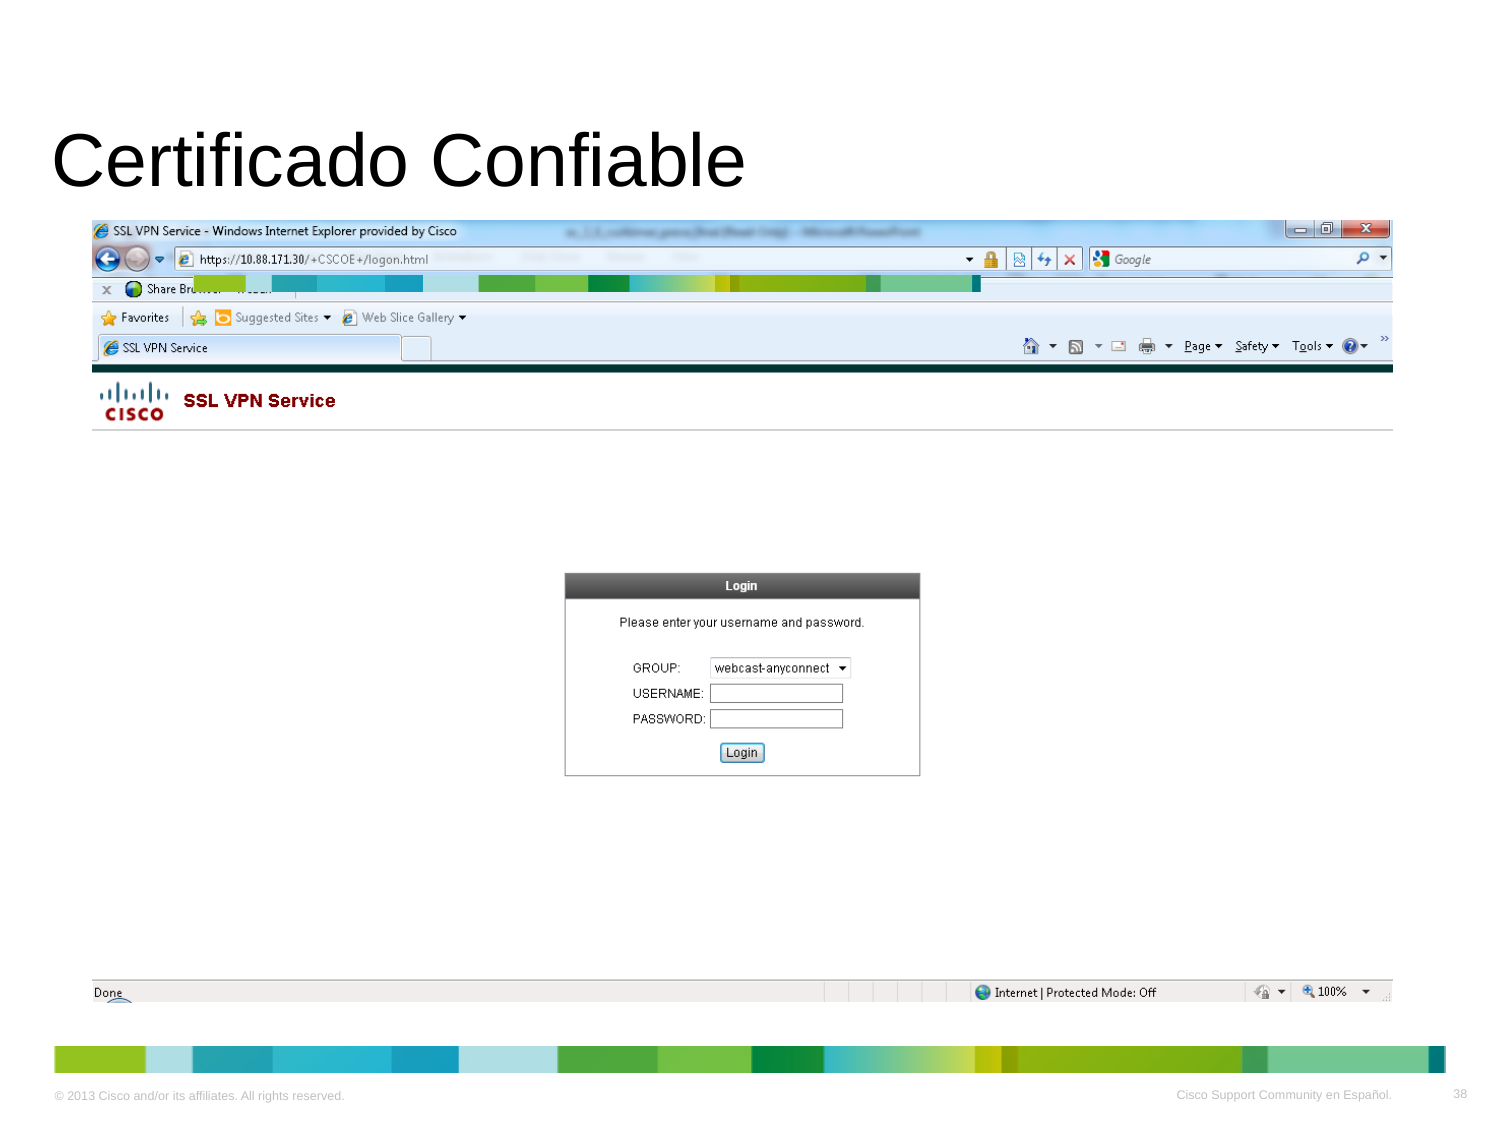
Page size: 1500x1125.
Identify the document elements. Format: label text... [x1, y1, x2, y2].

picture [92, 220, 1394, 1004]
title Certificado Confiable [37, 70, 1447, 209]
picture [54, 1046, 1446, 1073]
